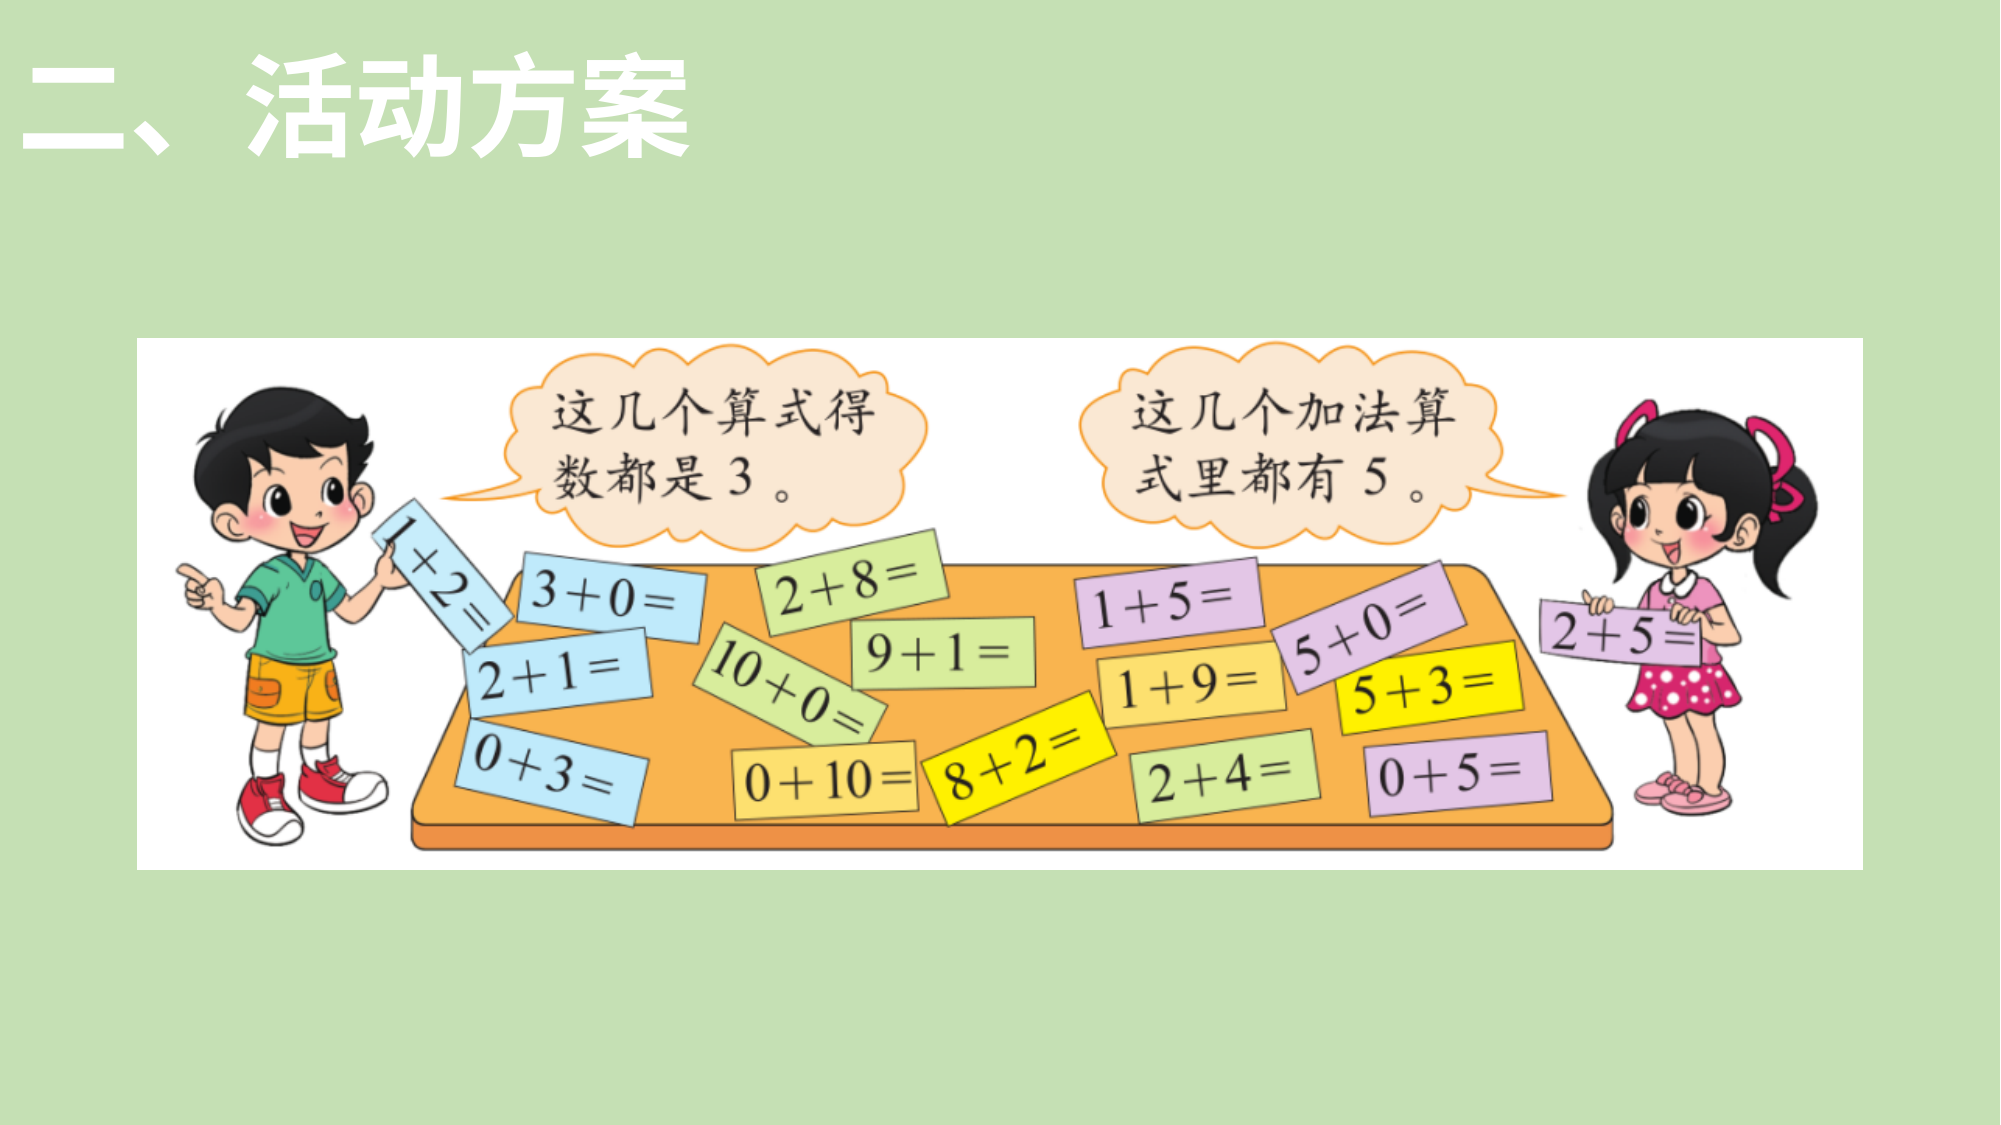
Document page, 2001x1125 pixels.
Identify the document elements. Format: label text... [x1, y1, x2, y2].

text_box 二、活动方案 [2, 28, 756, 179]
picture [137, 338, 1863, 870]
